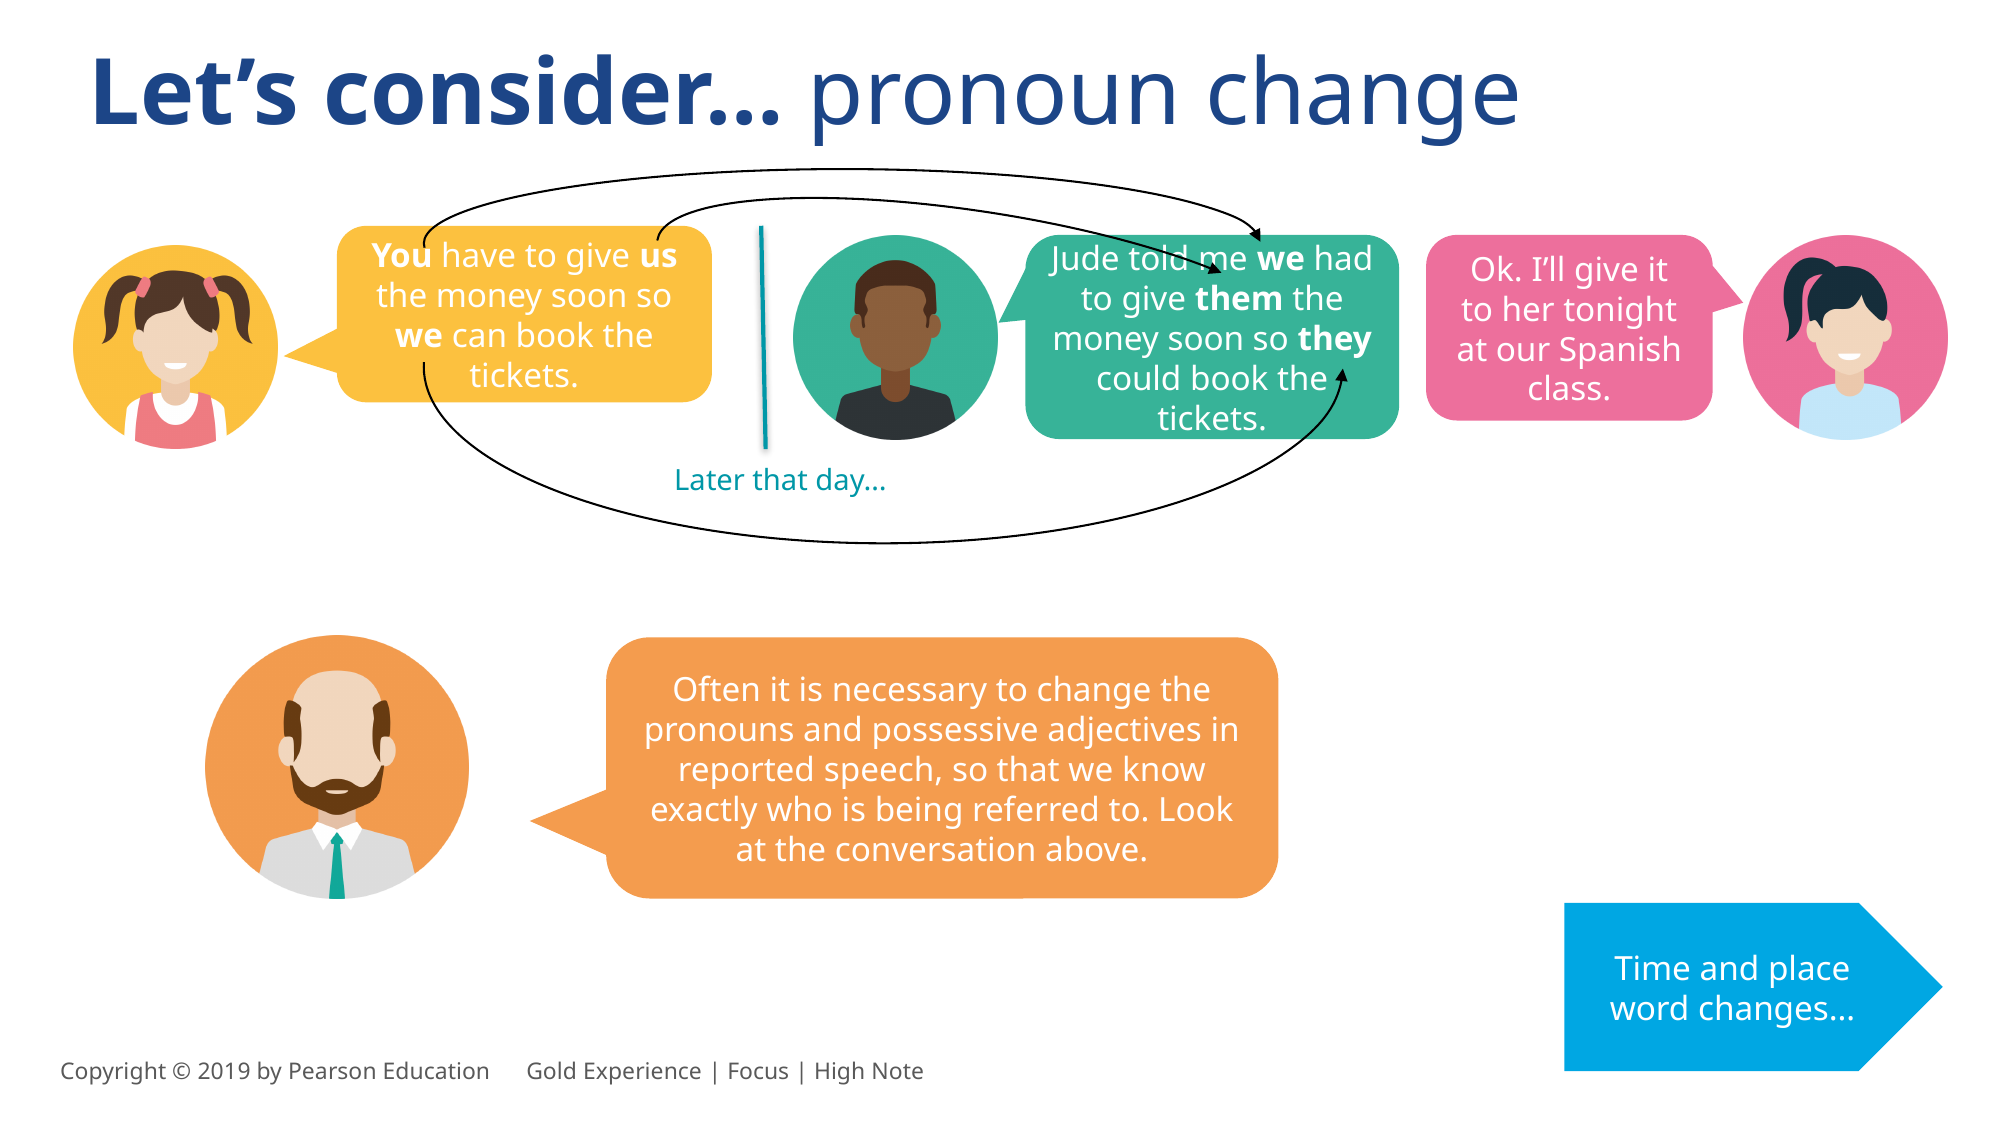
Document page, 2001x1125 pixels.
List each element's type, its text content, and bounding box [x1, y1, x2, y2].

text_box Often it is necessary to change the pronouns and possessive adjectives in reported speech, so that we know exactly who is being referred to. Look at the conversation above. [527, 635, 1281, 901]
footer Copyright © 2019 by Pearson Education Gold Experience | Focus | High Note [45, 1040, 1084, 1101]
text_box [656, 197, 1222, 290]
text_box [760, 225, 766, 450]
text_box [423, 168, 1261, 248]
text_box Time and place word changes… [1562, 900, 1945, 1074]
title Let’s consider… pronoun change [73, 37, 1832, 253]
text_box Ok. I’ll give it to her tonight at our Spanish class. [1423, 232, 1738, 423]
text_box You have to give us the money soon so we can book the tickets. [283, 223, 715, 405]
text_box [423, 362, 1348, 545]
picture [1743, 235, 1948, 440]
picture [205, 635, 469, 899]
picture [73, 245, 278, 450]
text_box Jude told me we had to give them the money soon so they could book the tickets. [1001, 232, 1402, 442]
picture [793, 235, 998, 440]
